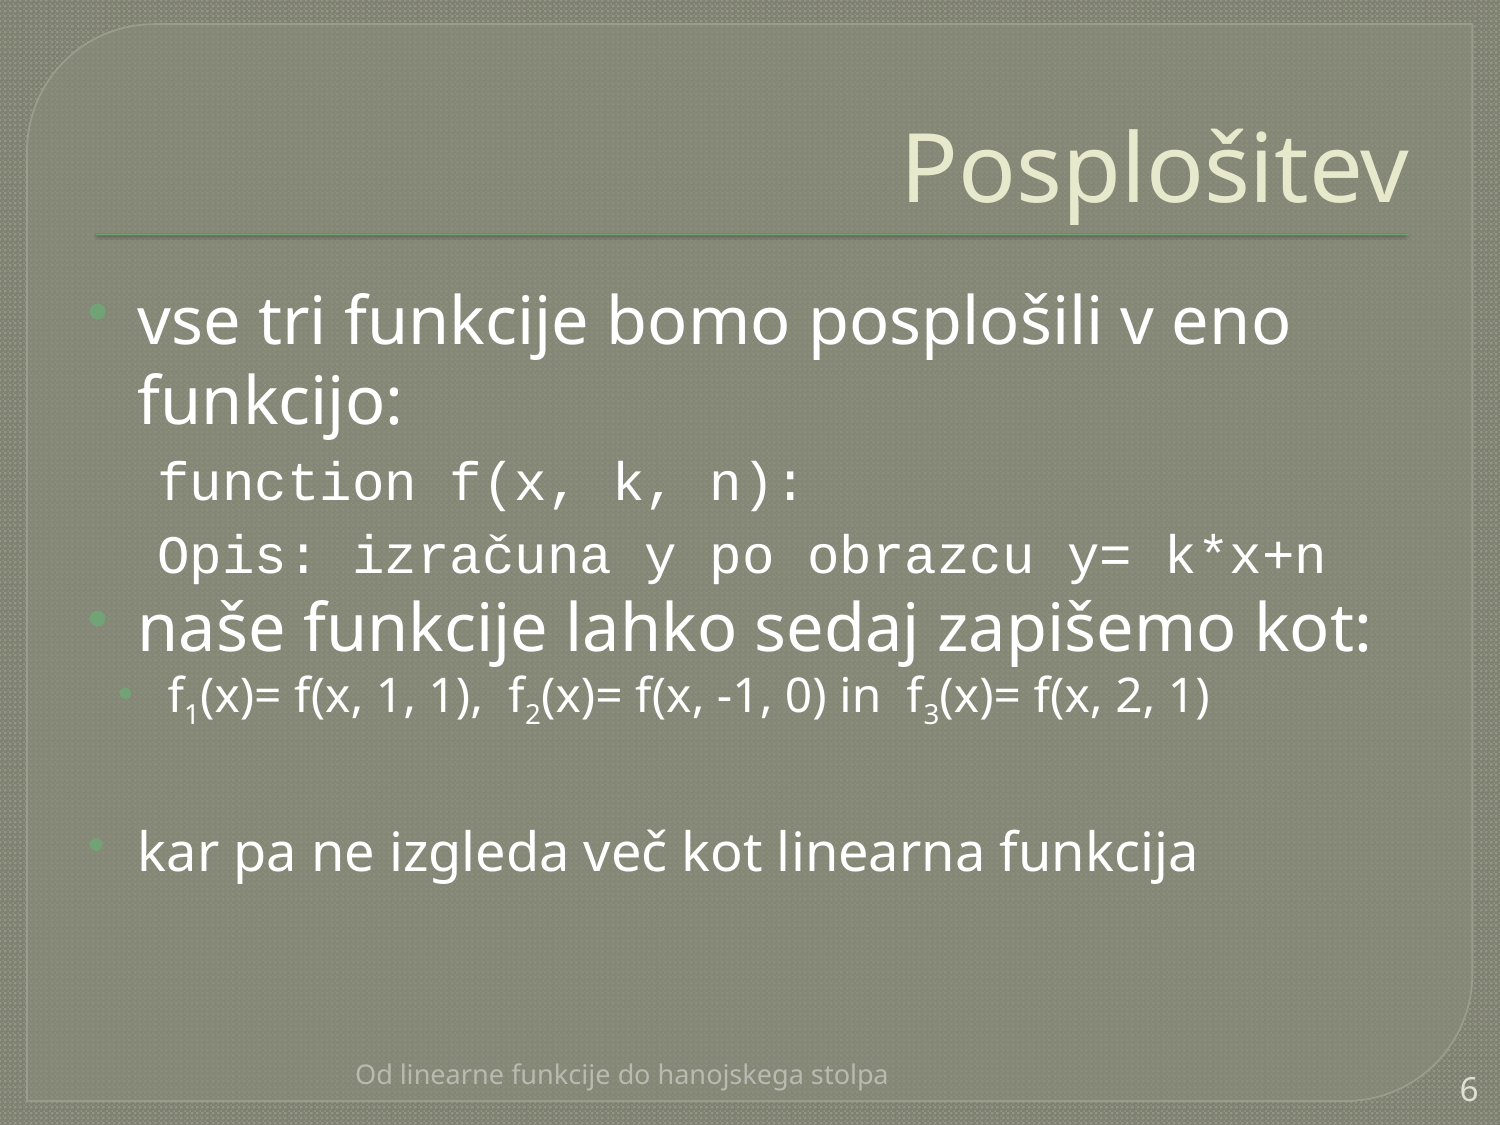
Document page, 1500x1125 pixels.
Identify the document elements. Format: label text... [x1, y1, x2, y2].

footer Od linearne funkcije do hanojskega stolpa [212, 1050, 904, 1095]
title Posplošitev [75, 41, 1425, 230]
list vse tri funkcije bomo posplošili v eno funkcijo: function f(x, k, n): Opis: izračuna y po obrazcu y= k*x+n naše funkcije lahko sedaj zapišemo kot: f1(x)= f(x, 1, 1), f2(x)= f(x, -1, 0) in f3(x)= f(x, 2, 1) kar pa ne izgleda več kot linearna funkcija [75, 270, 1425, 1013]
slide_number 6 [1417, 1068, 1494, 1114]
